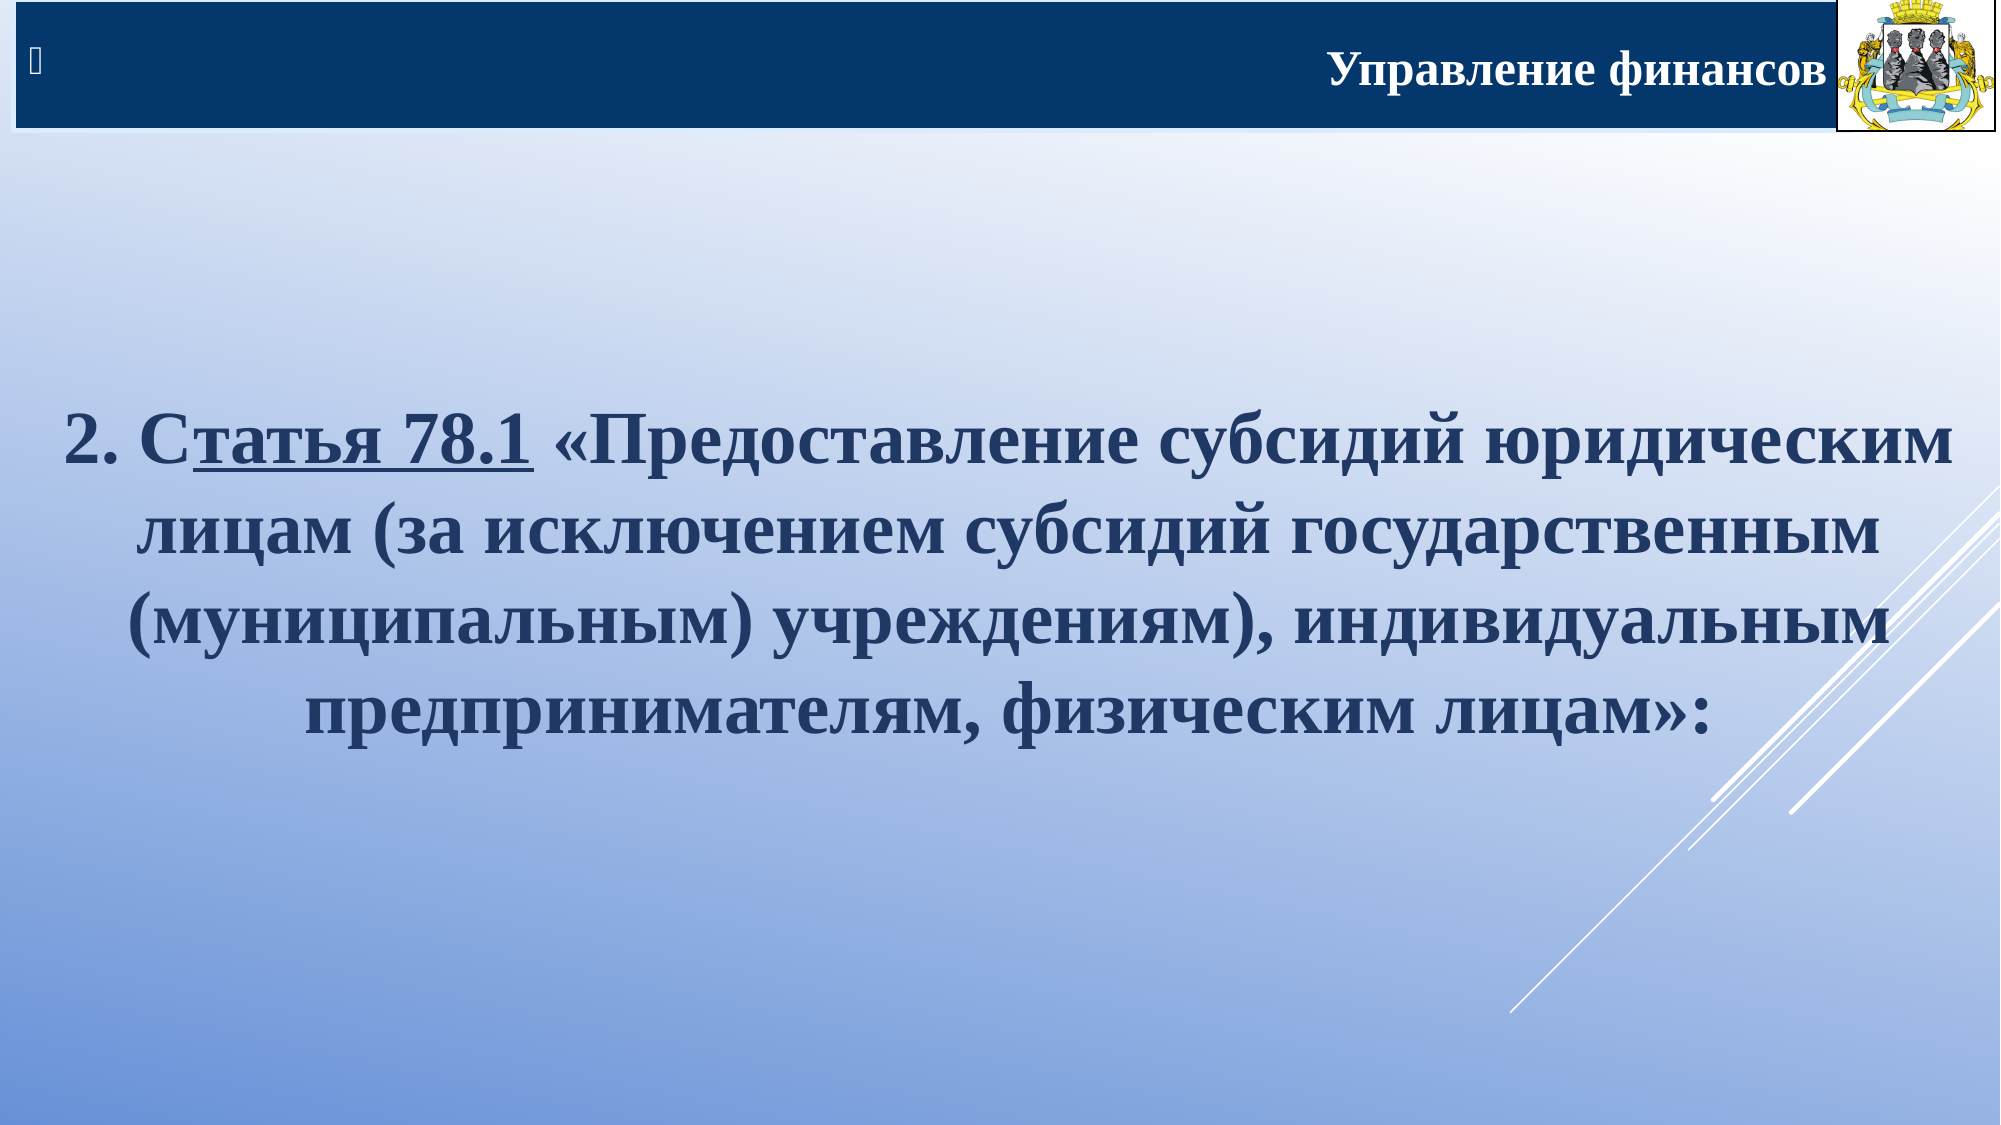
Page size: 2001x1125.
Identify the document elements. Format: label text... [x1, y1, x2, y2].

title 2. Статья 78.1 «Предоставление субсидий юридическим лицам (за исключением субсидий государственным (муниципальным) учреждениям), индивидуальным предпринимателям, физическим лицам»: [25, 132, 1995, 1098]
picture [1837, 0, 1995, 131]
list Управление финансов [13, 0, 1836, 132]
